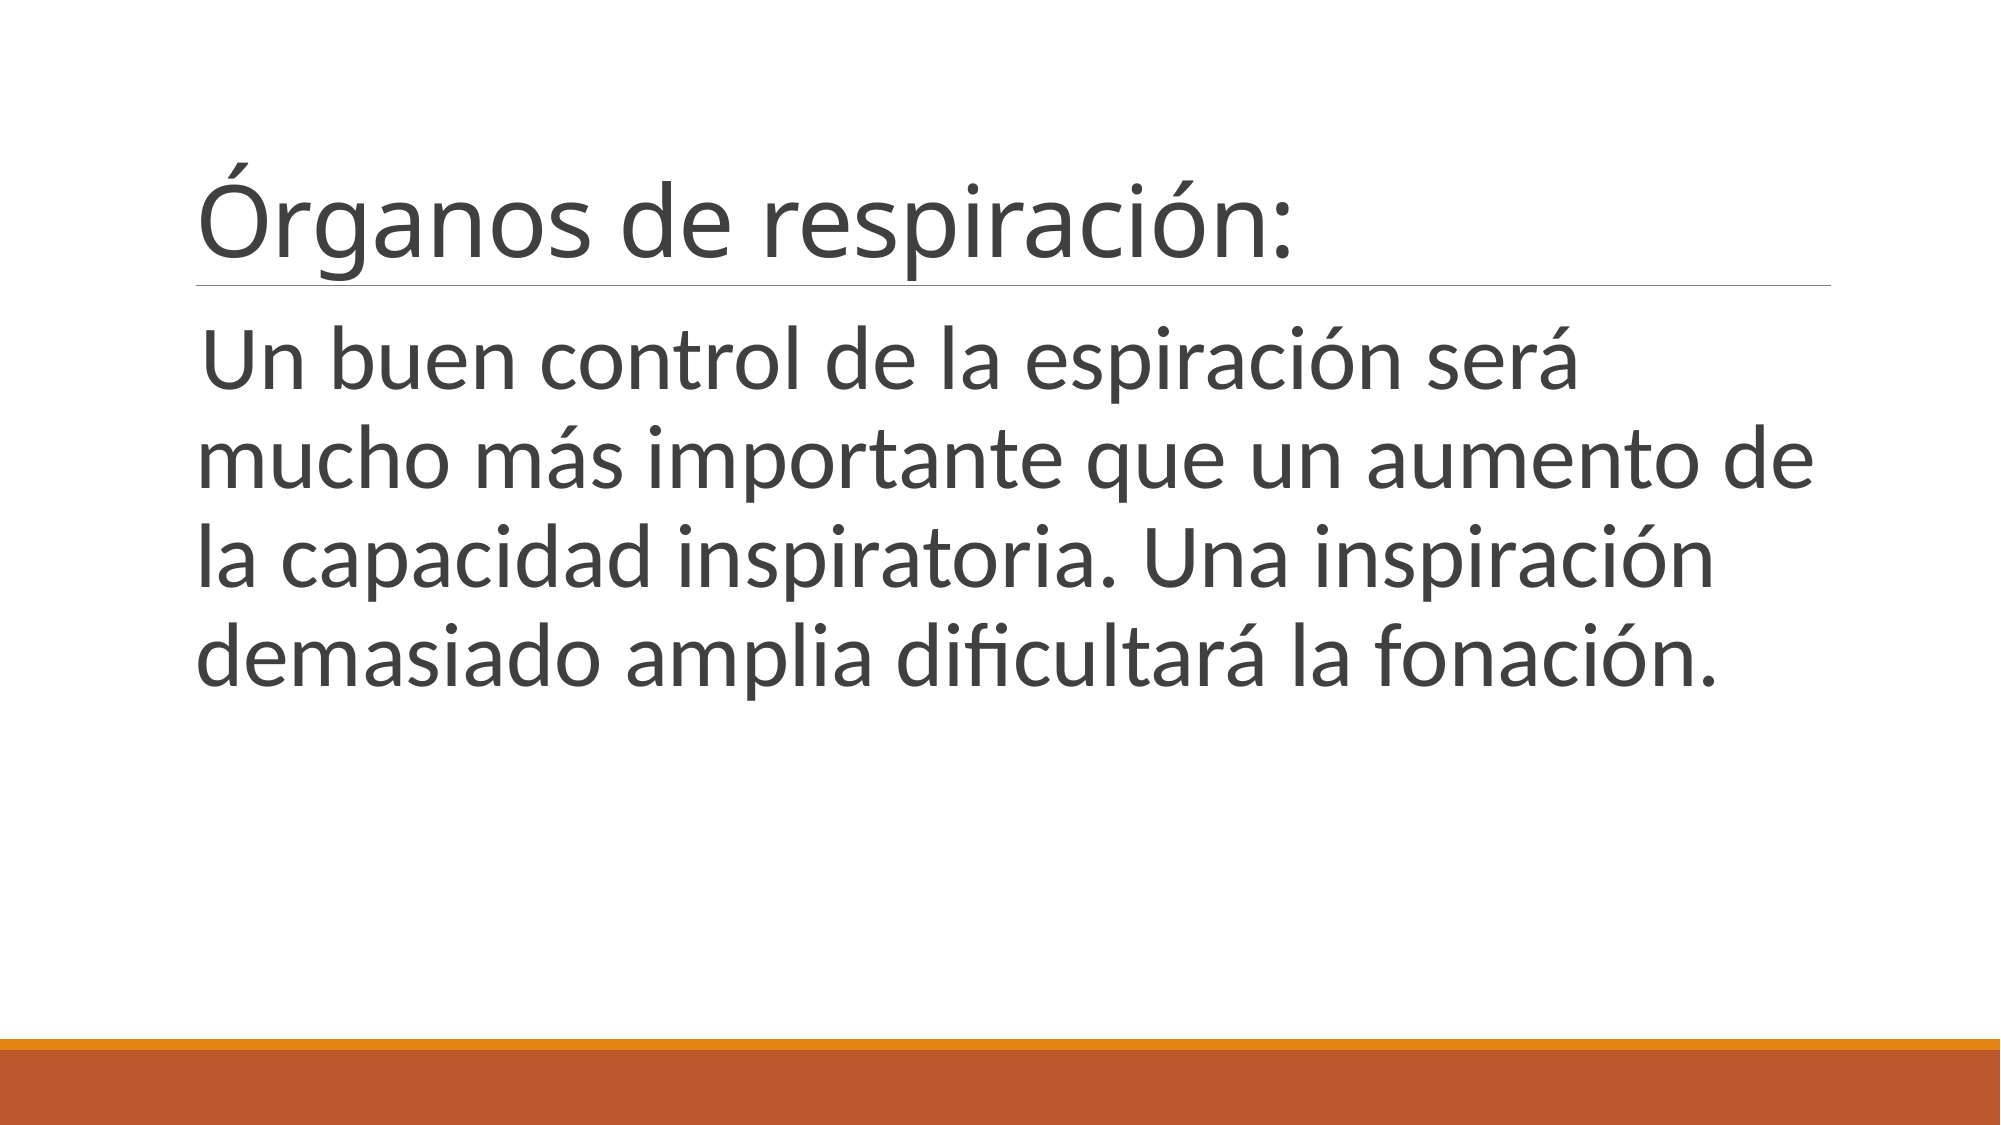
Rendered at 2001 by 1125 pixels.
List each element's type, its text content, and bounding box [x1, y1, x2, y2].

list Un buen control de la espiración será mucho más importante que un aumento de la capacidad inspiratoria. Una inspiración demasiado amplia dificultará la fonación. [180, 302, 1830, 963]
title Órganos de respiración: [180, 47, 1830, 285]
